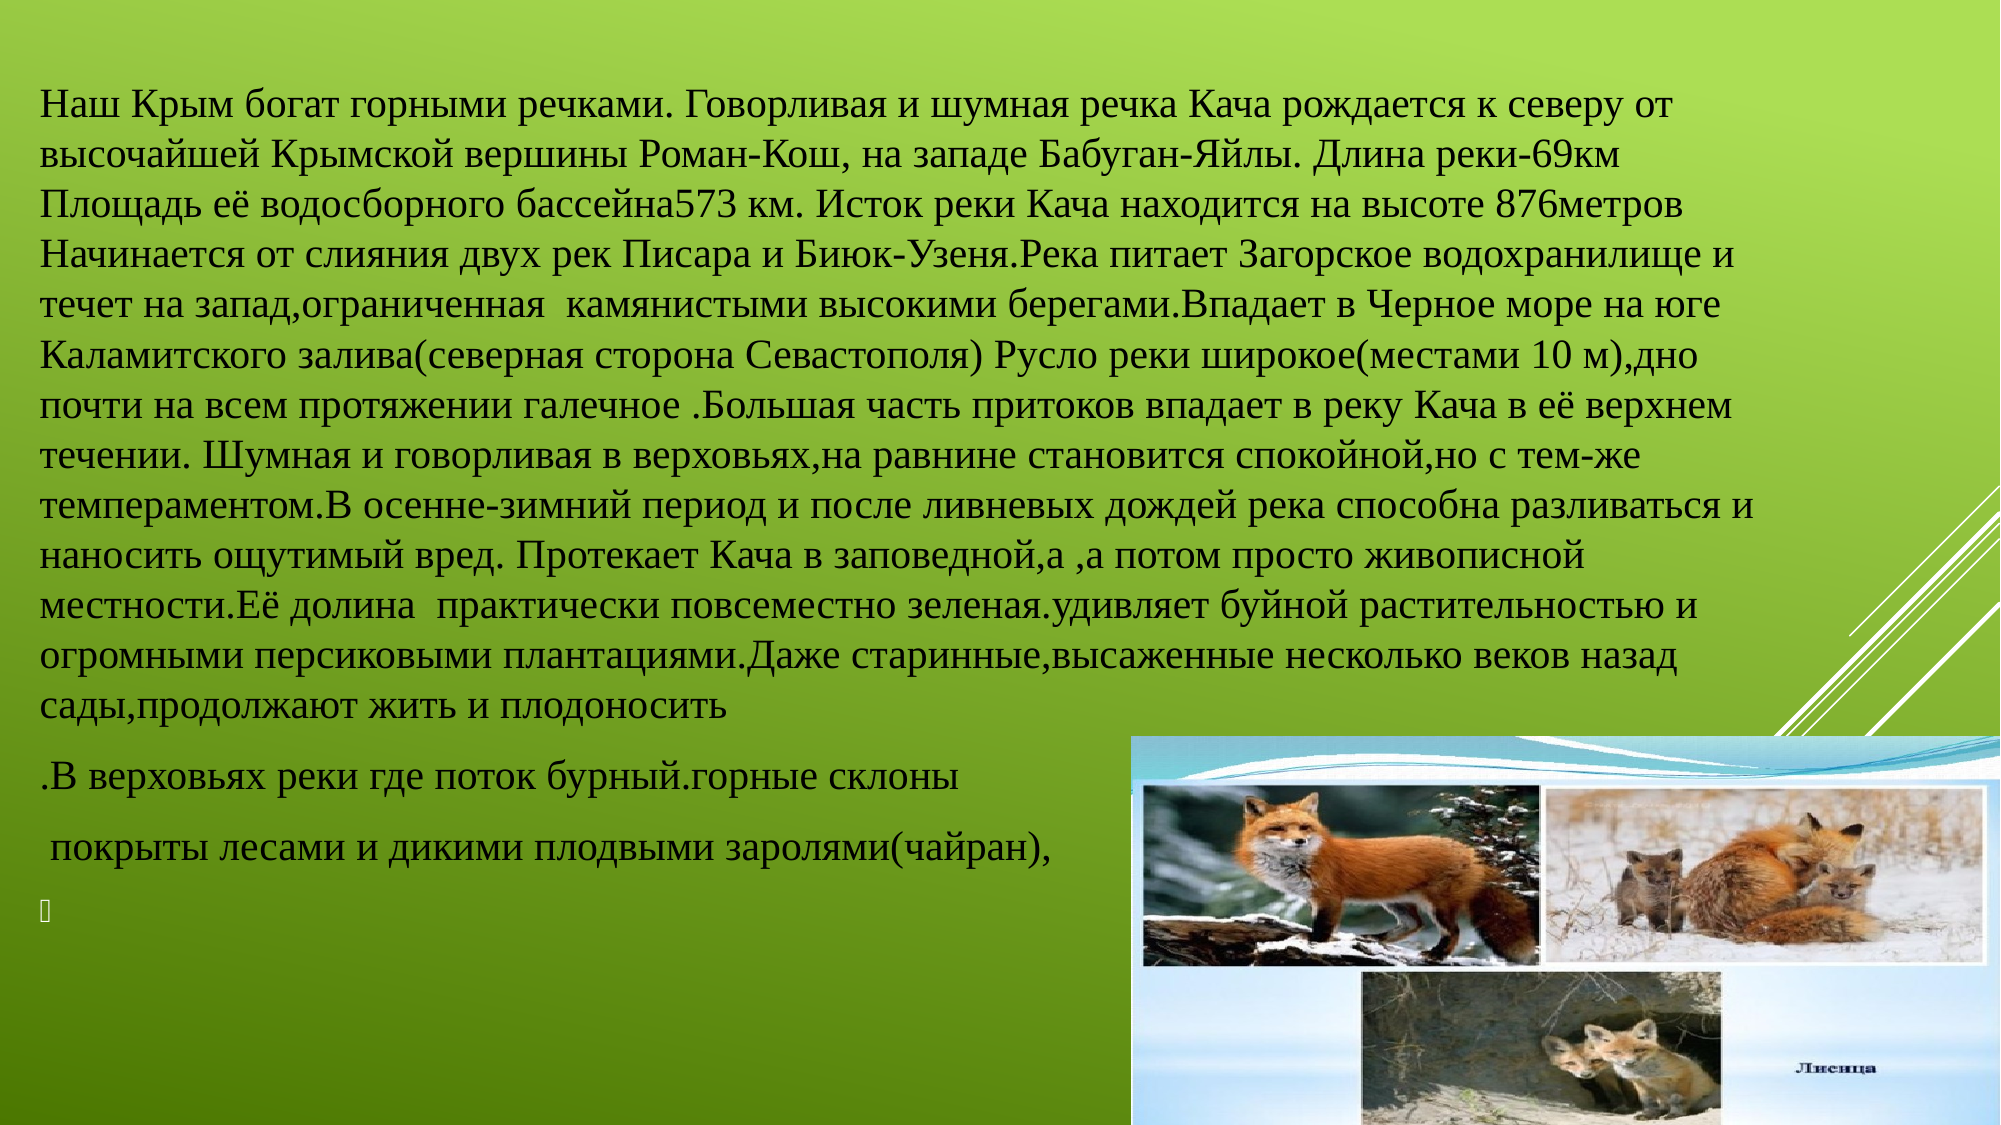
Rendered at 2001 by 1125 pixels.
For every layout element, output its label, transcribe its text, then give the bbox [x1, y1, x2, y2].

picture [1131, 735, 2000, 1125]
list Наш Крым богат горными речками. Говорливая и шумная речка Кача рождается к северу от высочайшей Крымской вершины Роман-Кош, на западе Бабуган-Яйлы. Длина реки-69км Площадь её водосборного бассейна573 км. Исток реки Кача находится на высоте 876метров Начинается от слияния двух рек Писара и Биюк-Узеня.Река питает Загорское водохранилище и течет на запад,ограниченная камянистыми высокими берегами.Впадает в Черное море на юге Каламитского залива(северная сторона Севастополя) Русло реки широкое(местами 10 м),дно почти на всем протяжении галечное .Большая часть притоков впадает в реку Кача в её верхнем течении. Шумная и говорливая в верховьях,на равнине становится спокойной,но с тем-же темпераментом.В осенне-зимний период и после ливневых дождей река способна разливаться и наносить ощутимый вред. Протекает Кача в заповедной,а ,а потом просто живописной местности.Её долина практически повсеместно зеленая.удивляет буйной растительностью и огромными персиковыми плантациями.Даже старинные,высаженные несколько веков назад сады,продолжают жить и плодоносить .В верховьях реки где поток бурный.горные склоны покрыты лесами и дикими плодвыми заролями(чайран), [24, 0, 1796, 1016]
